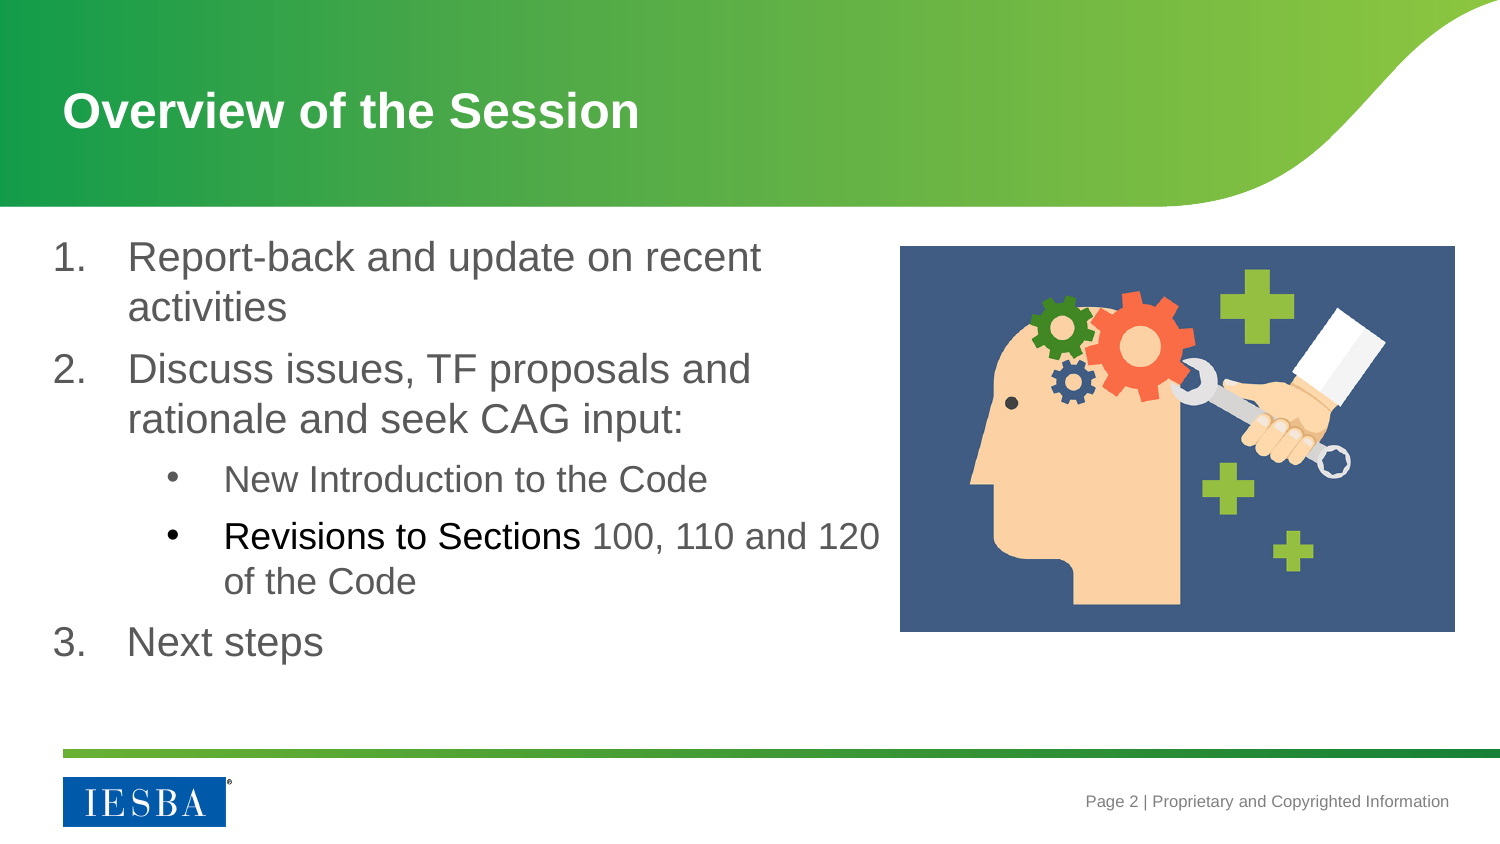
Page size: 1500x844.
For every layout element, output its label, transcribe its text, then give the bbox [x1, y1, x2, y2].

picture [63, 797, 232, 827]
picture [0, 0, 1500, 207]
list Report-back and update on recent activities Discuss issues, TF proposals and rationale and seek CAG input: New Introduction to the Code Revisions to Sections 100, 110 and 120 of the Code Next steps [37, 221, 923, 797]
title Overview of the Session [62, 75, 1300, 142]
picture [899, 246, 1455, 632]
